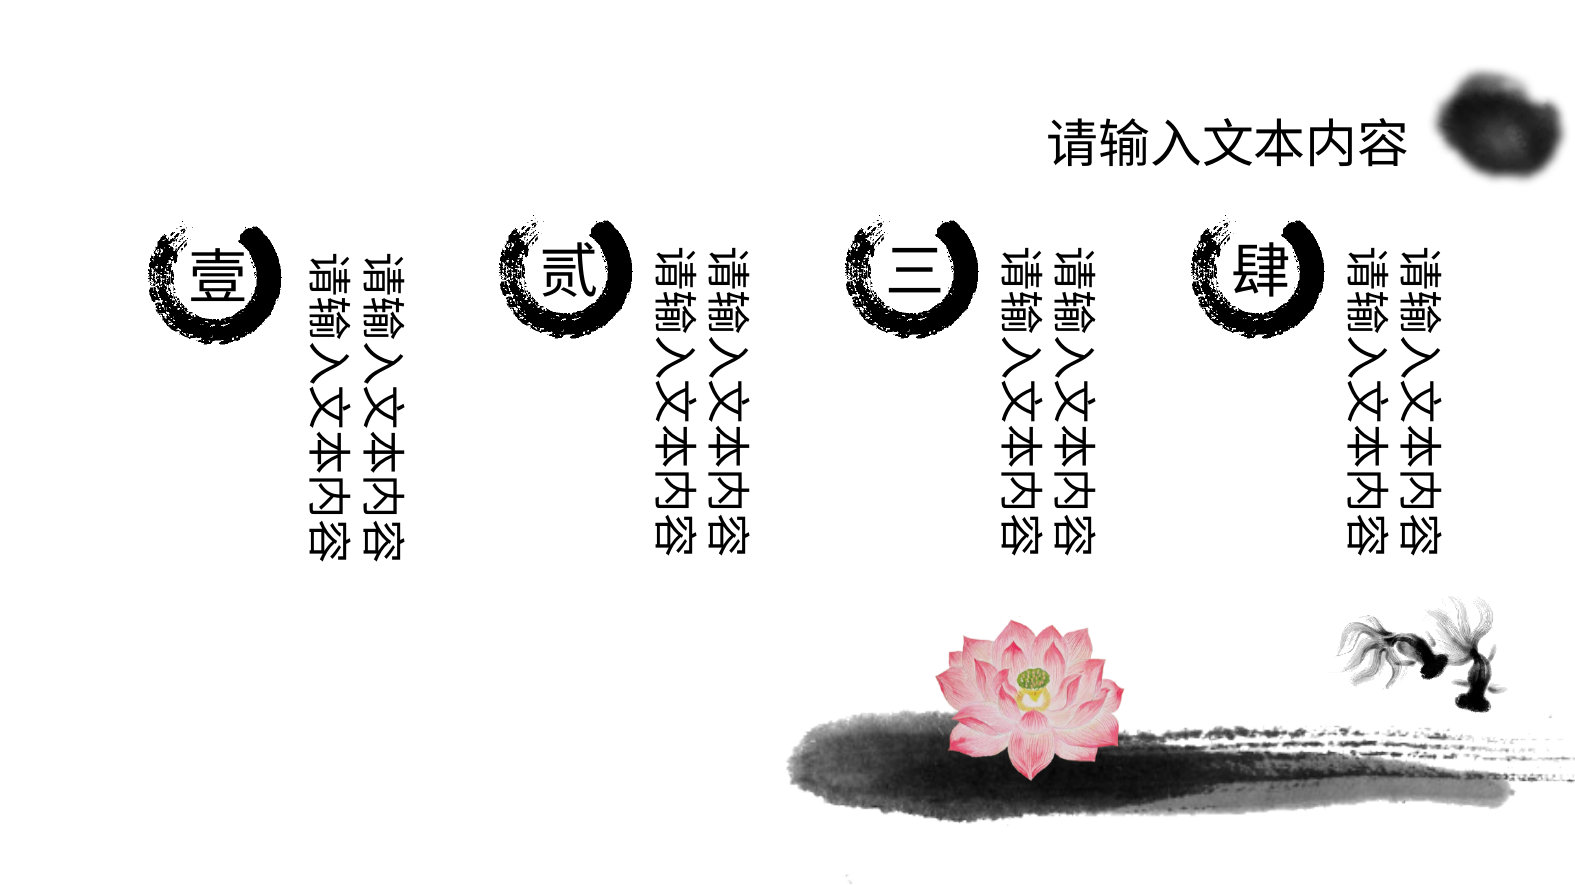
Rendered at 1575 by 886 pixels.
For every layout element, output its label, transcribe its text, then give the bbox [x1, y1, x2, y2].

picture [742, 545, 1575, 884]
text_box 请输入文本内容 请输入文本内容 [1318, 231, 1457, 545]
text_box 请输入文本内容 请输入文本内容 [281, 237, 420, 606]
text_box 请输入文本内容 请输入文本内容 [972, 231, 1111, 606]
picture [136, 209, 289, 362]
text_box 请输入文本内容 [1032, 103, 1419, 181]
text_box 请输入文本内容 请输入文本内容 [626, 231, 765, 615]
picture [1179, 203, 1332, 357]
picture [833, 203, 986, 357]
picture [487, 203, 640, 357]
picture [1419, 61, 1575, 196]
